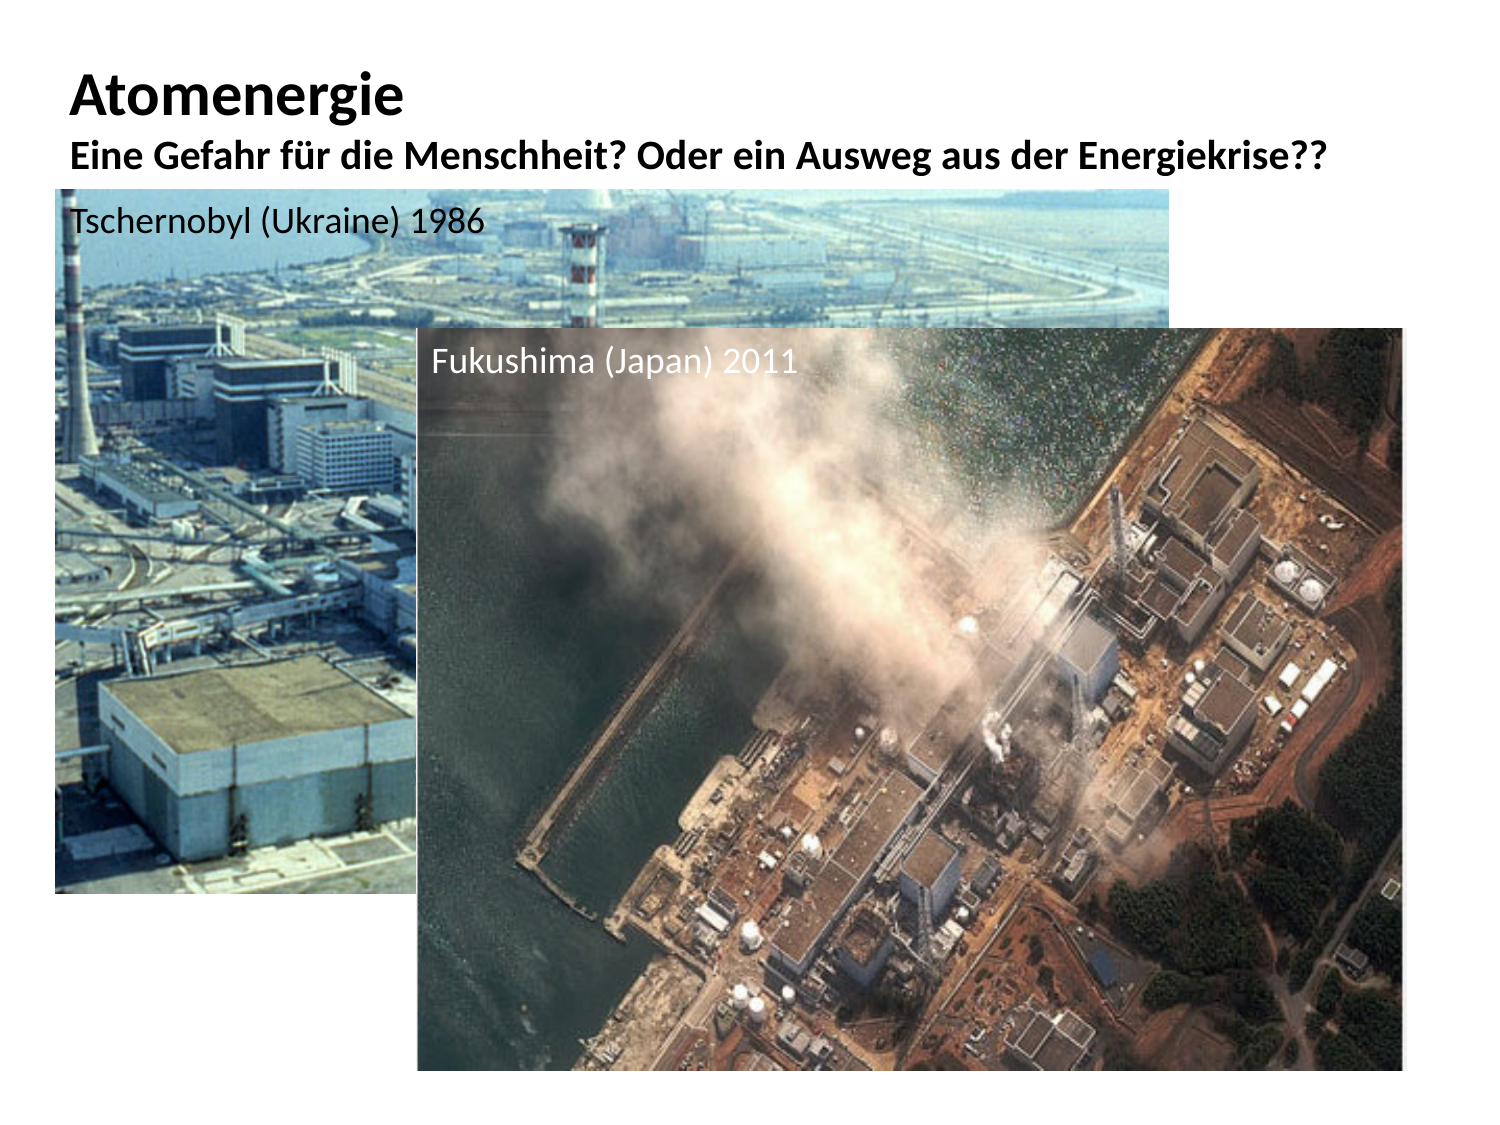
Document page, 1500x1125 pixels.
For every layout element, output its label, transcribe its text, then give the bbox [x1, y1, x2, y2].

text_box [416, 328, 1407, 1071]
text_box Atomenergie Eine Gefahr für die Menschheit? Oder ein Ausweg aus der Energiekrise?? [55, 45, 1407, 186]
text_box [54, 188, 1169, 894]
